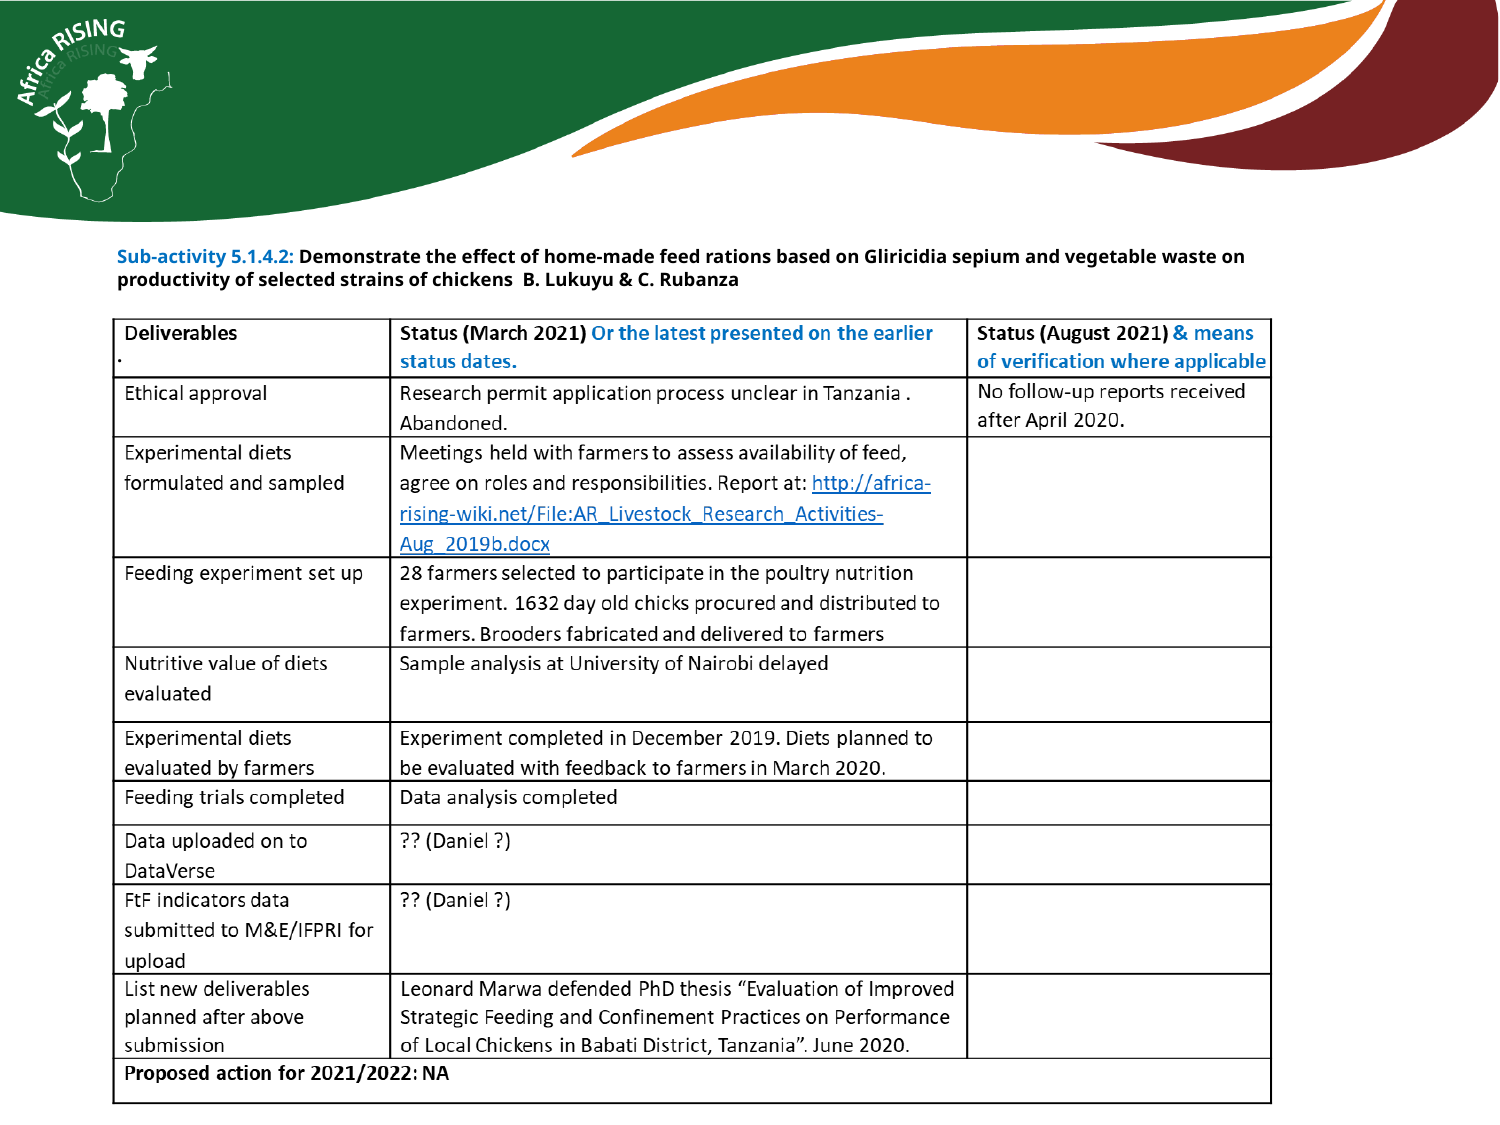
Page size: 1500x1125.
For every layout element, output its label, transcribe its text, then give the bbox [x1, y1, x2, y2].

picture [0, 0, 1499, 222]
picture [112, 312, 1273, 1105]
list Sub-activity 5.1.4.2: Demonstrate the effect of home-made feed rations based on Gliricidia sepium and vegetable waste on productivity of selected strains of chickens B. Lukuyu & C. Rubanza . [87, 237, 1363, 375]
